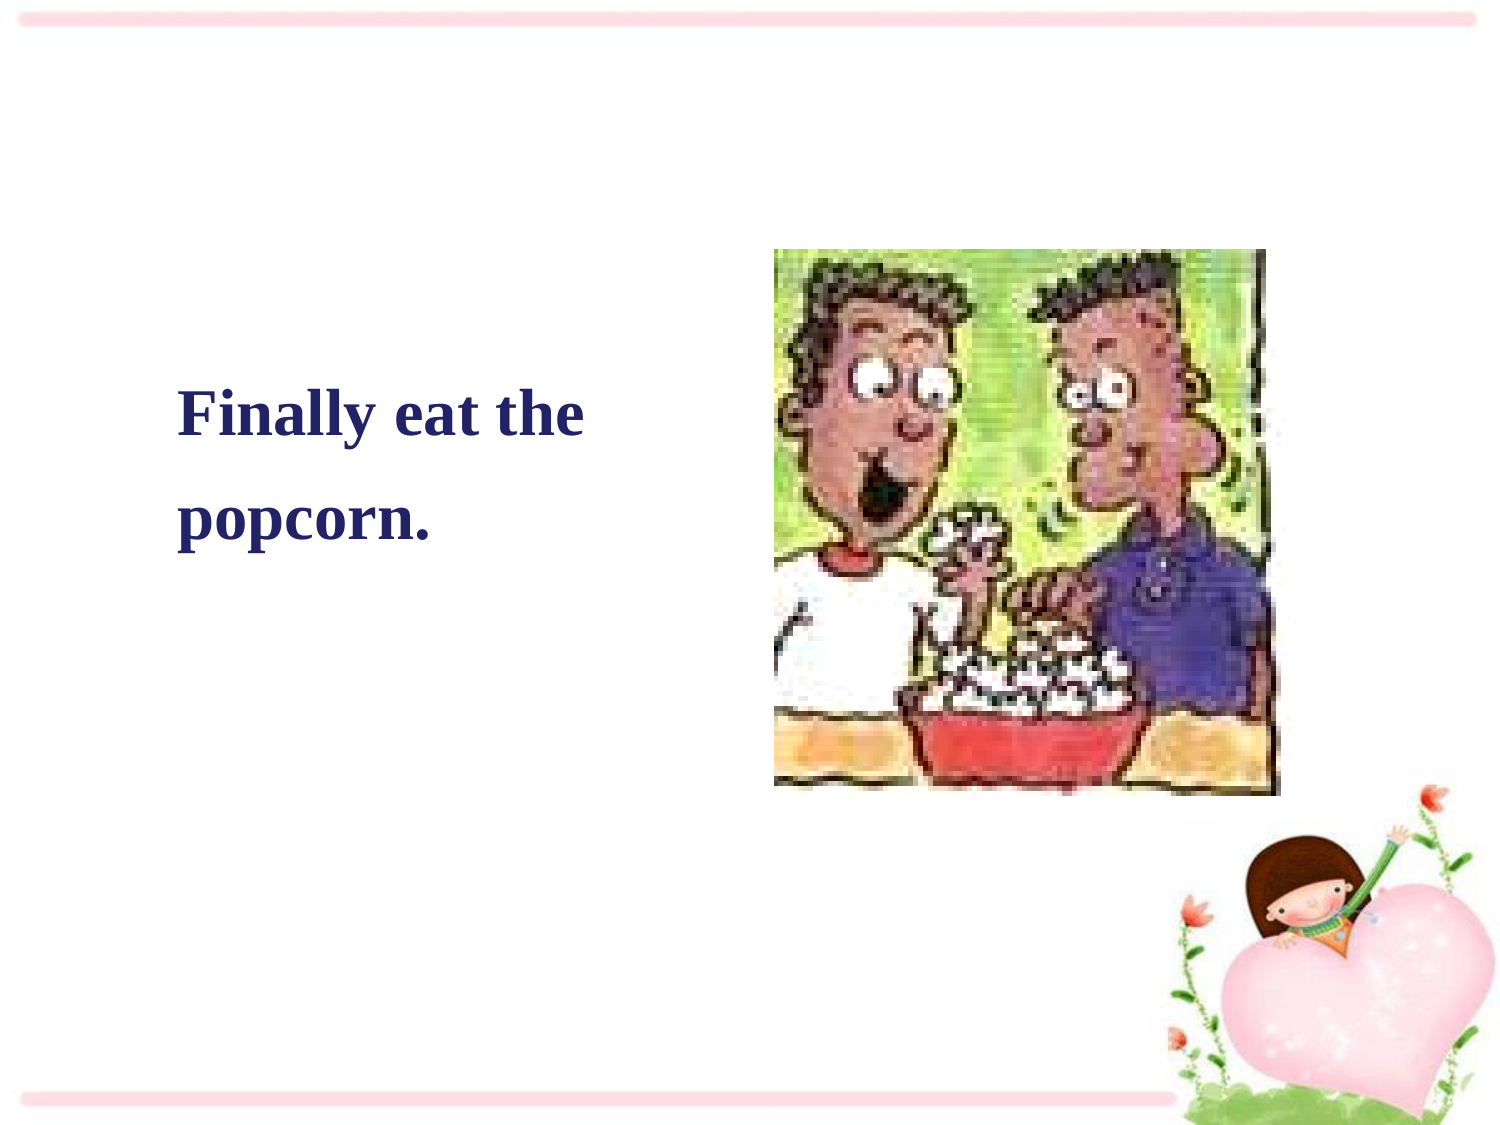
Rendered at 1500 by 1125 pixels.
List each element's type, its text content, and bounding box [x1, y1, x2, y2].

picture [0, 0, 1500, 1125]
text_box Finally eat the popcorn. [162, 337, 725, 561]
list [774, 249, 1311, 796]
